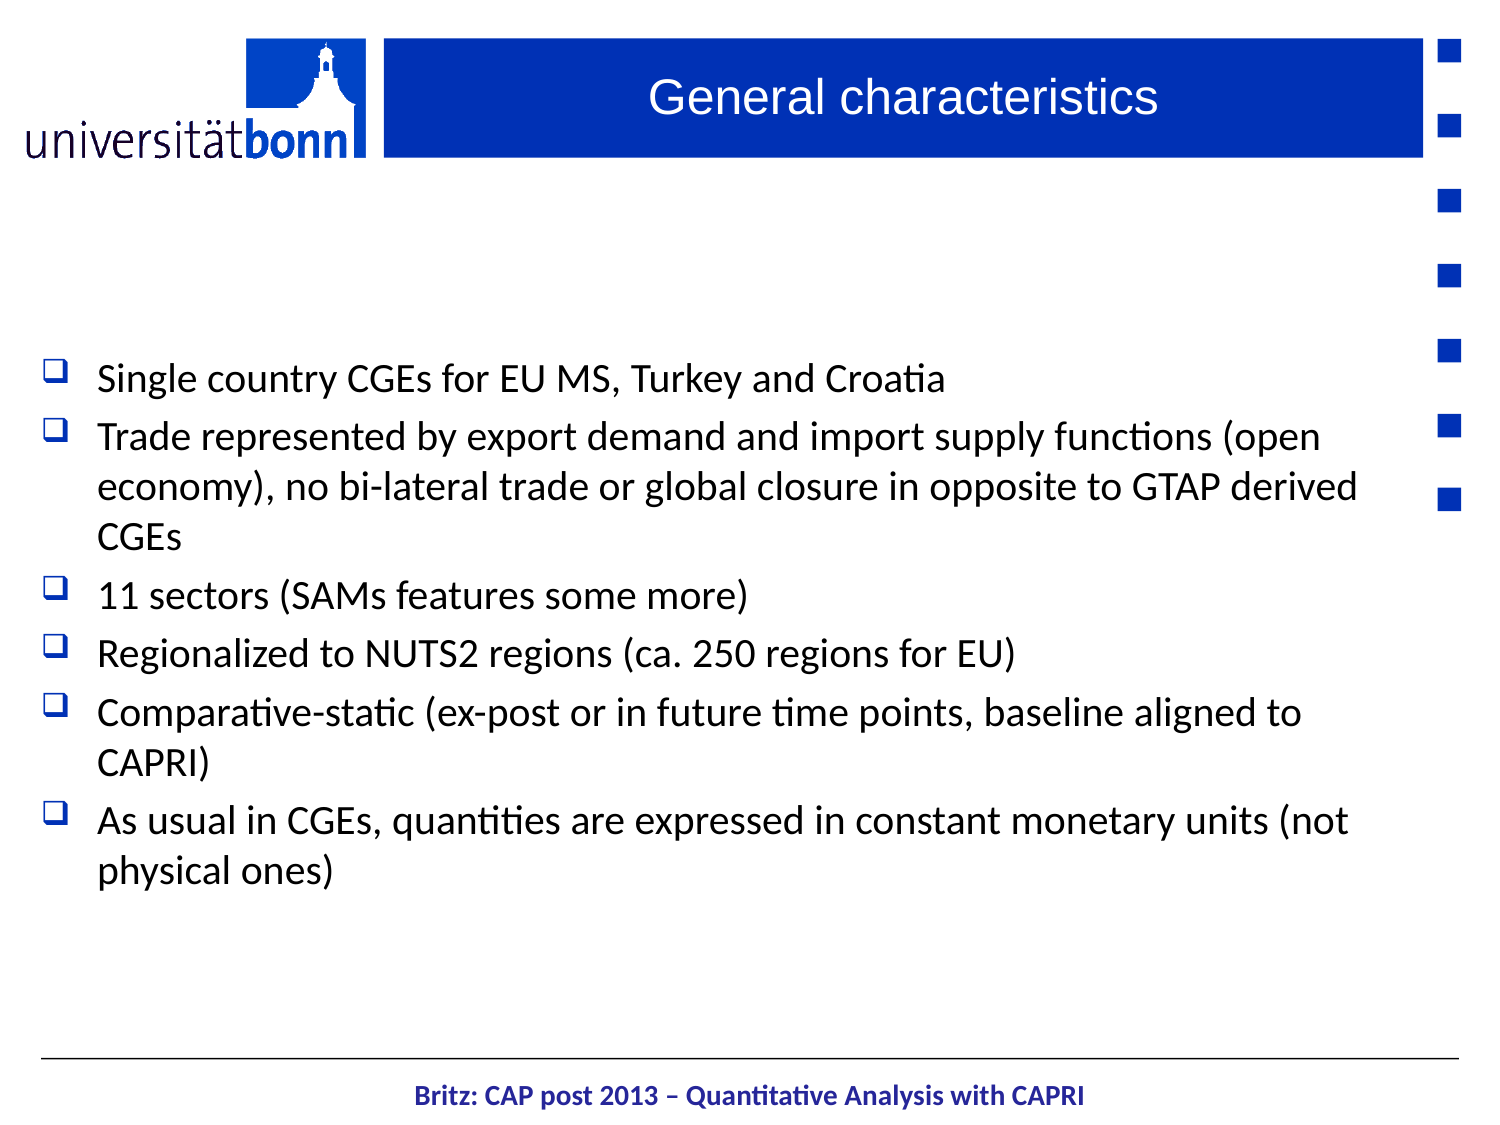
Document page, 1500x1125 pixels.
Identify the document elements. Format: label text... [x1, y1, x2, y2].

list Single country CGEs for EU MS, Turkey and Croatia Trade represented by export demand and import supply functions (open economy), no bi-lateral trade or global closure in opposite to GTAP derived CGEs 11 sectors (SAMs features some more) Regionalized to NUTS2 regions (ca. 250 regions for EU) Comparative-static (ex-post or in future time points, baseline aligned to CAPRI) As usual in CGEs, quantities are expressed in constant monetary units (not physical ones) [25, 188, 1426, 1056]
picture [24, 36, 368, 160]
footer Britz: CAP post 2013 – Quantitative Analysis with CAPRI [40, 1070, 1460, 1107]
title General characteristics [383, 38, 1424, 158]
